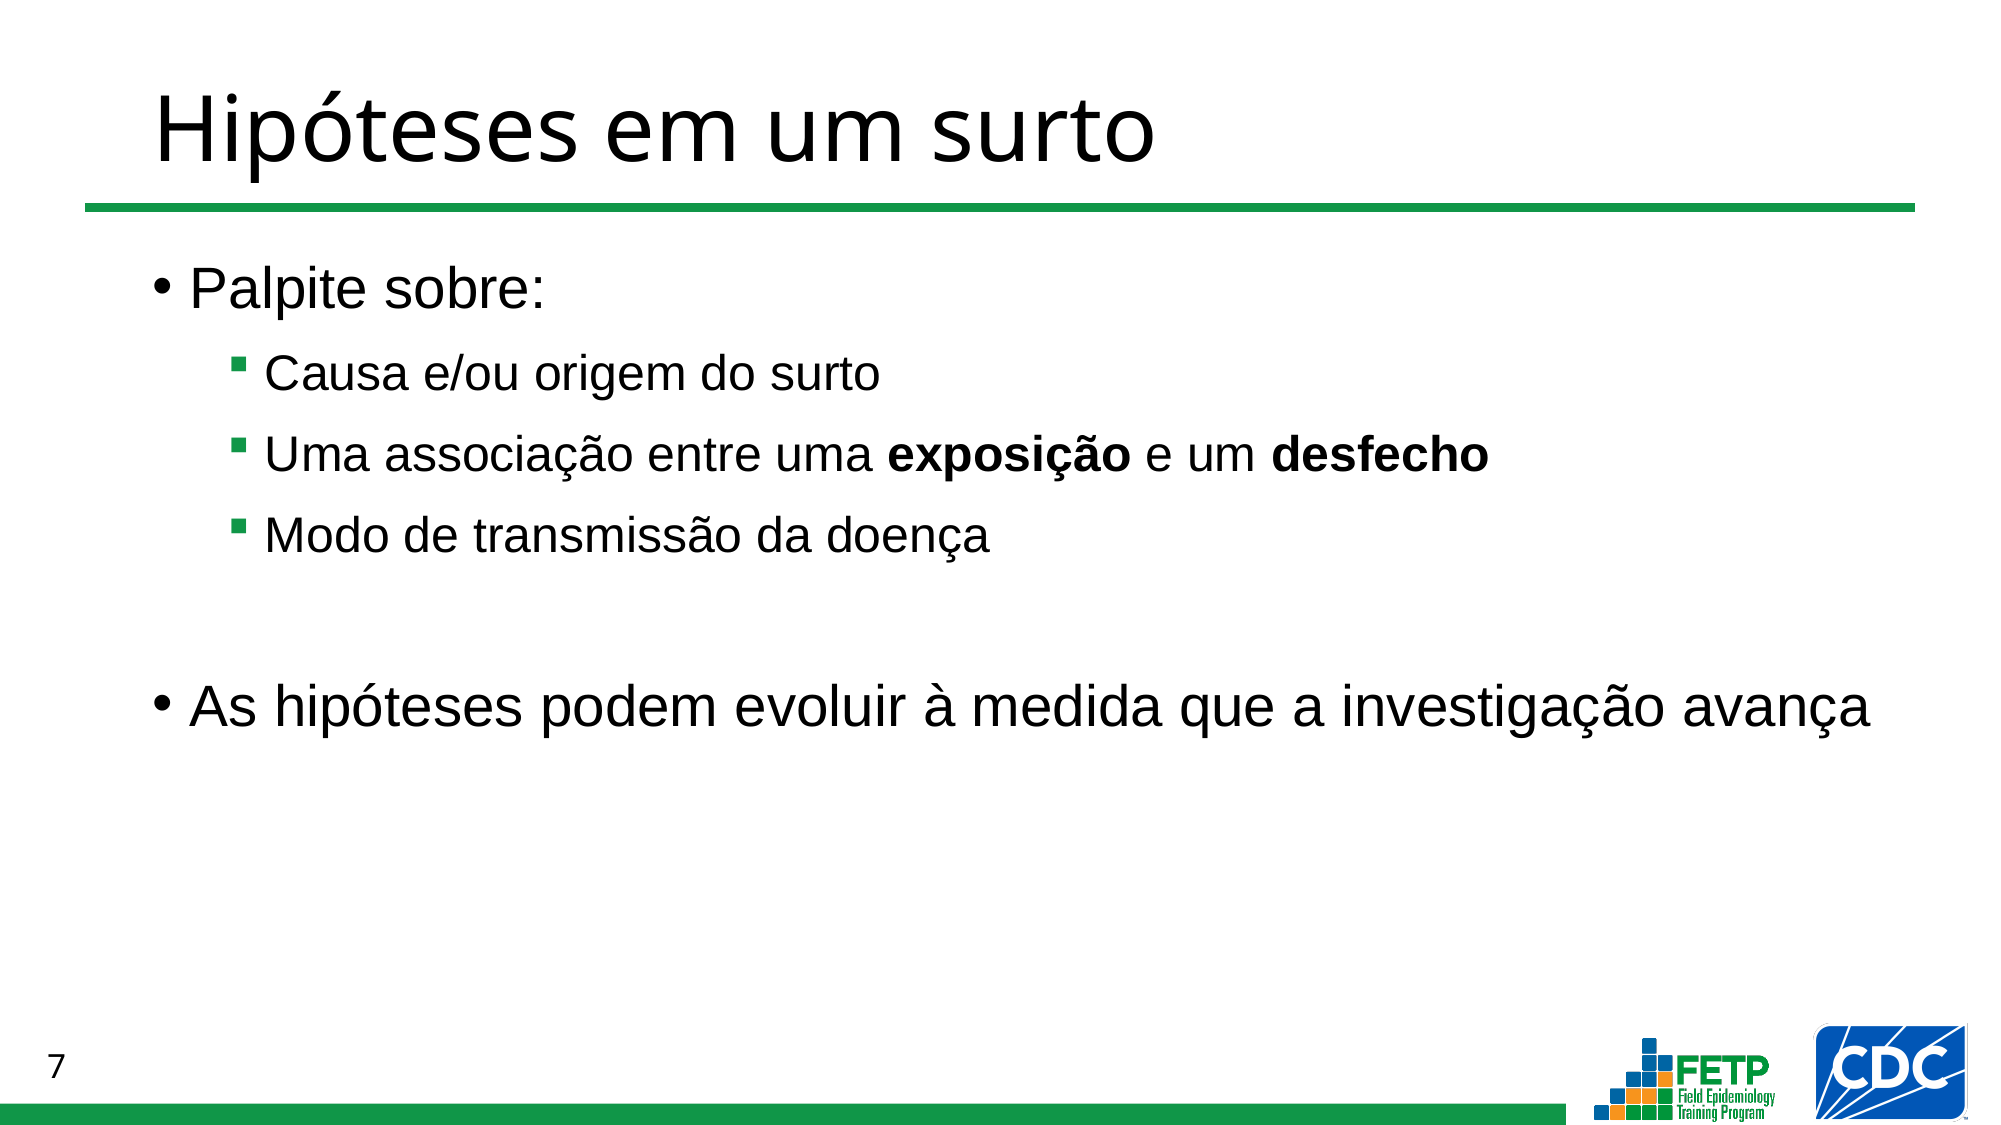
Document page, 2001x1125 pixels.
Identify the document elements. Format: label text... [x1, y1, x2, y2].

title Hipóteses em um surto [137, 75, 1863, 207]
picture [1813, 1023, 1968, 1122]
picture [1594, 1038, 1775, 1122]
list Palpite sobre: Causa e/ou origem do surto Uma associação entre uma exposição e um desfecho Modo de transmissão da doença As hipóteses podem evoluir à medida que a investigação avança [137, 242, 1895, 1004]
